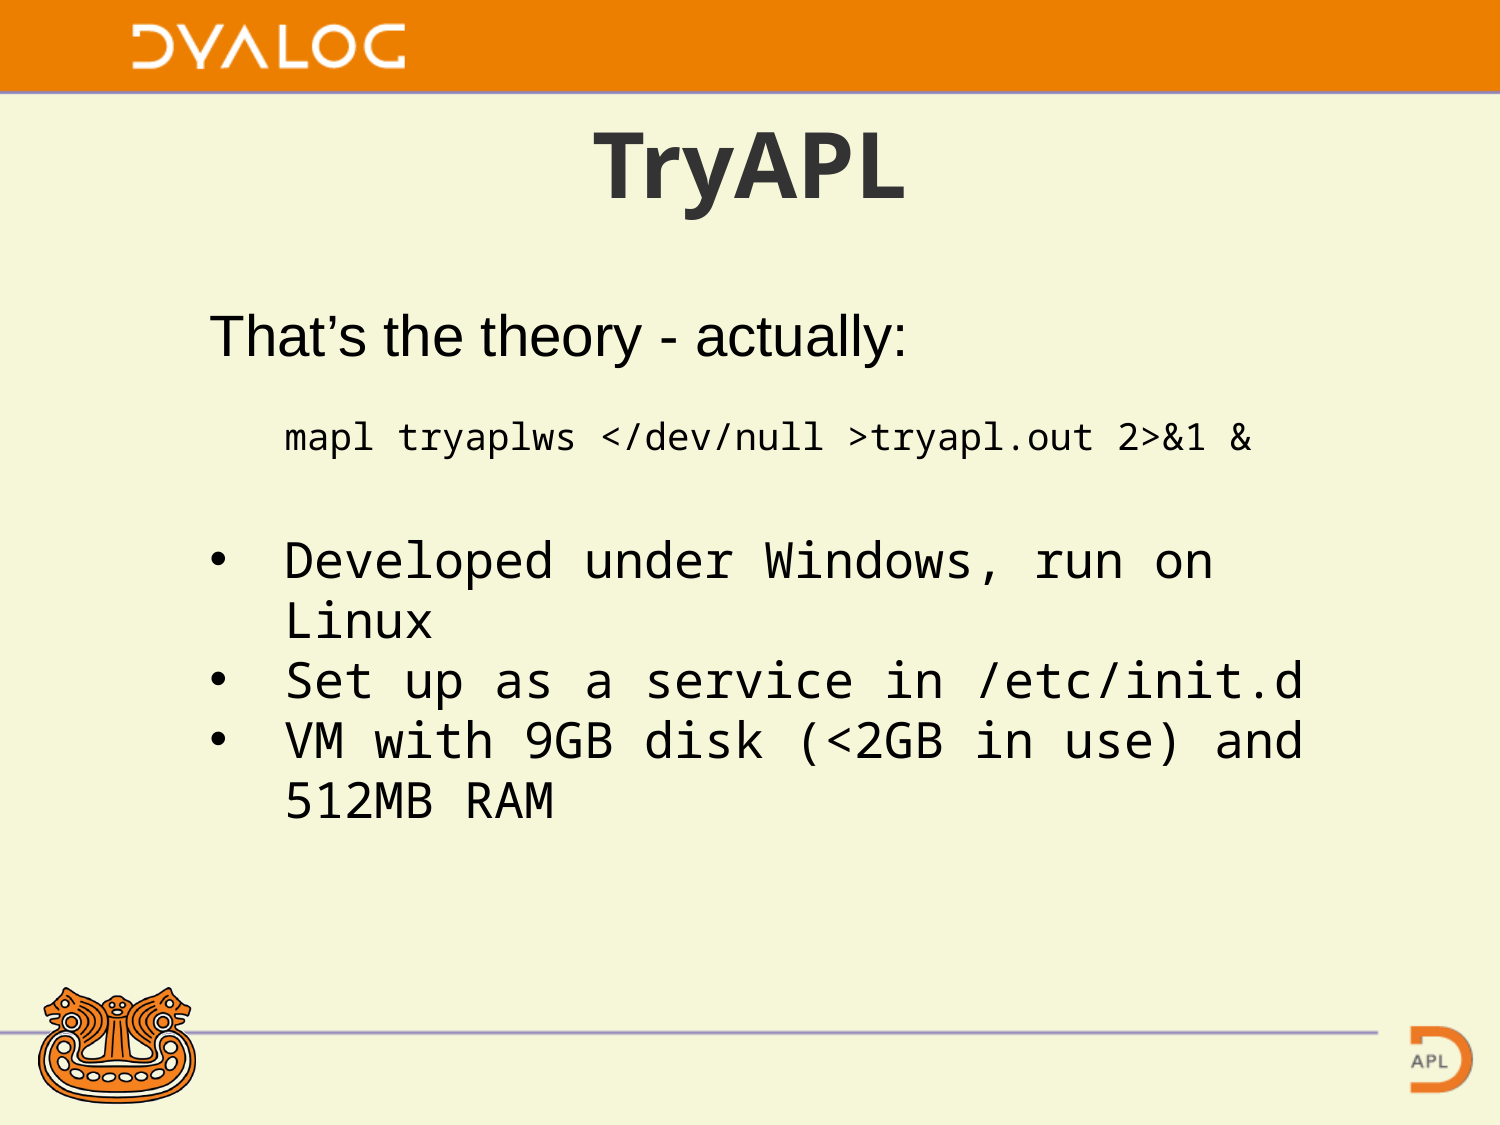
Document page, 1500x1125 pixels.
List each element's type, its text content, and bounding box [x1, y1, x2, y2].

title TryAPL [112, 99, 1388, 288]
picture [0, 0, 1500, 1125]
subtitle That’s the theory - actually: mapl tryaplws </dev/null >tryapl.out 2>&1 & Developed under Windows, run on Linux Set up as a service in /etc/init.d VM with 9GB disk (<2GB in use) and 512MB RAM [194, 290, 1353, 925]
